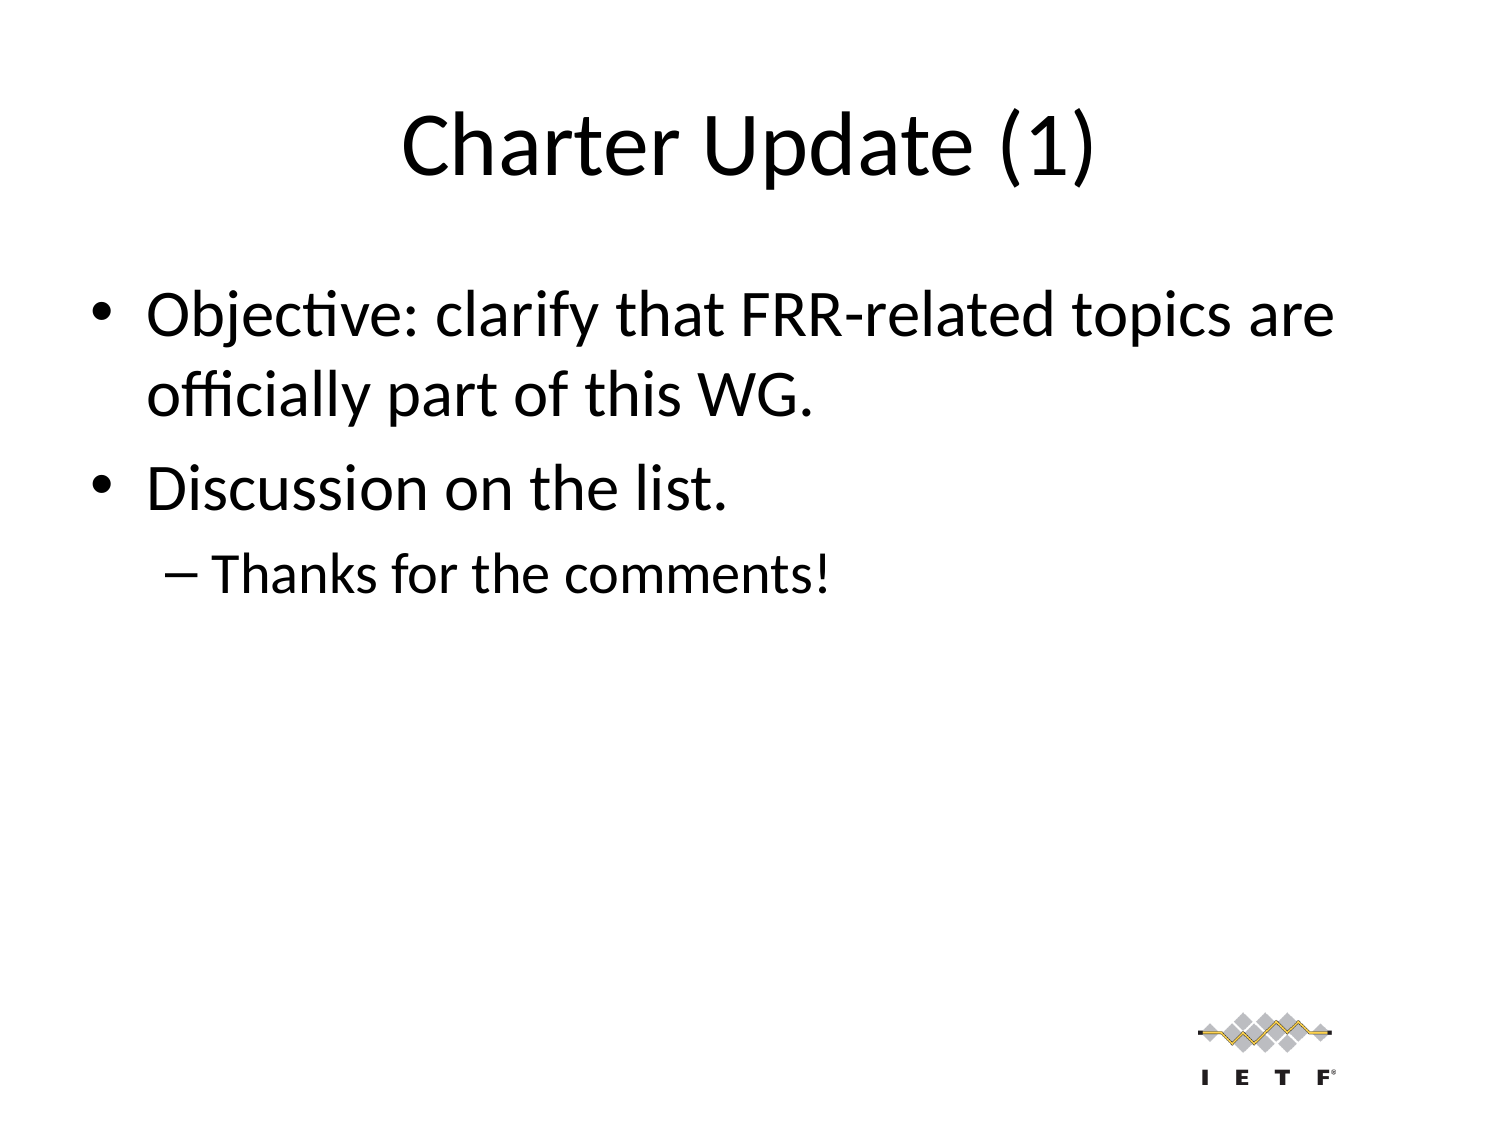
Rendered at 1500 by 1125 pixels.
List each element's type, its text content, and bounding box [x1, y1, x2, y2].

picture [1198, 1012, 1336, 1085]
title Charter Update (1) [75, 45, 1425, 233]
list Objective: clarify that FRR-related topics are officially part of this WG. Discussion on the list. Thanks for the comments! [75, 262, 1425, 1005]
